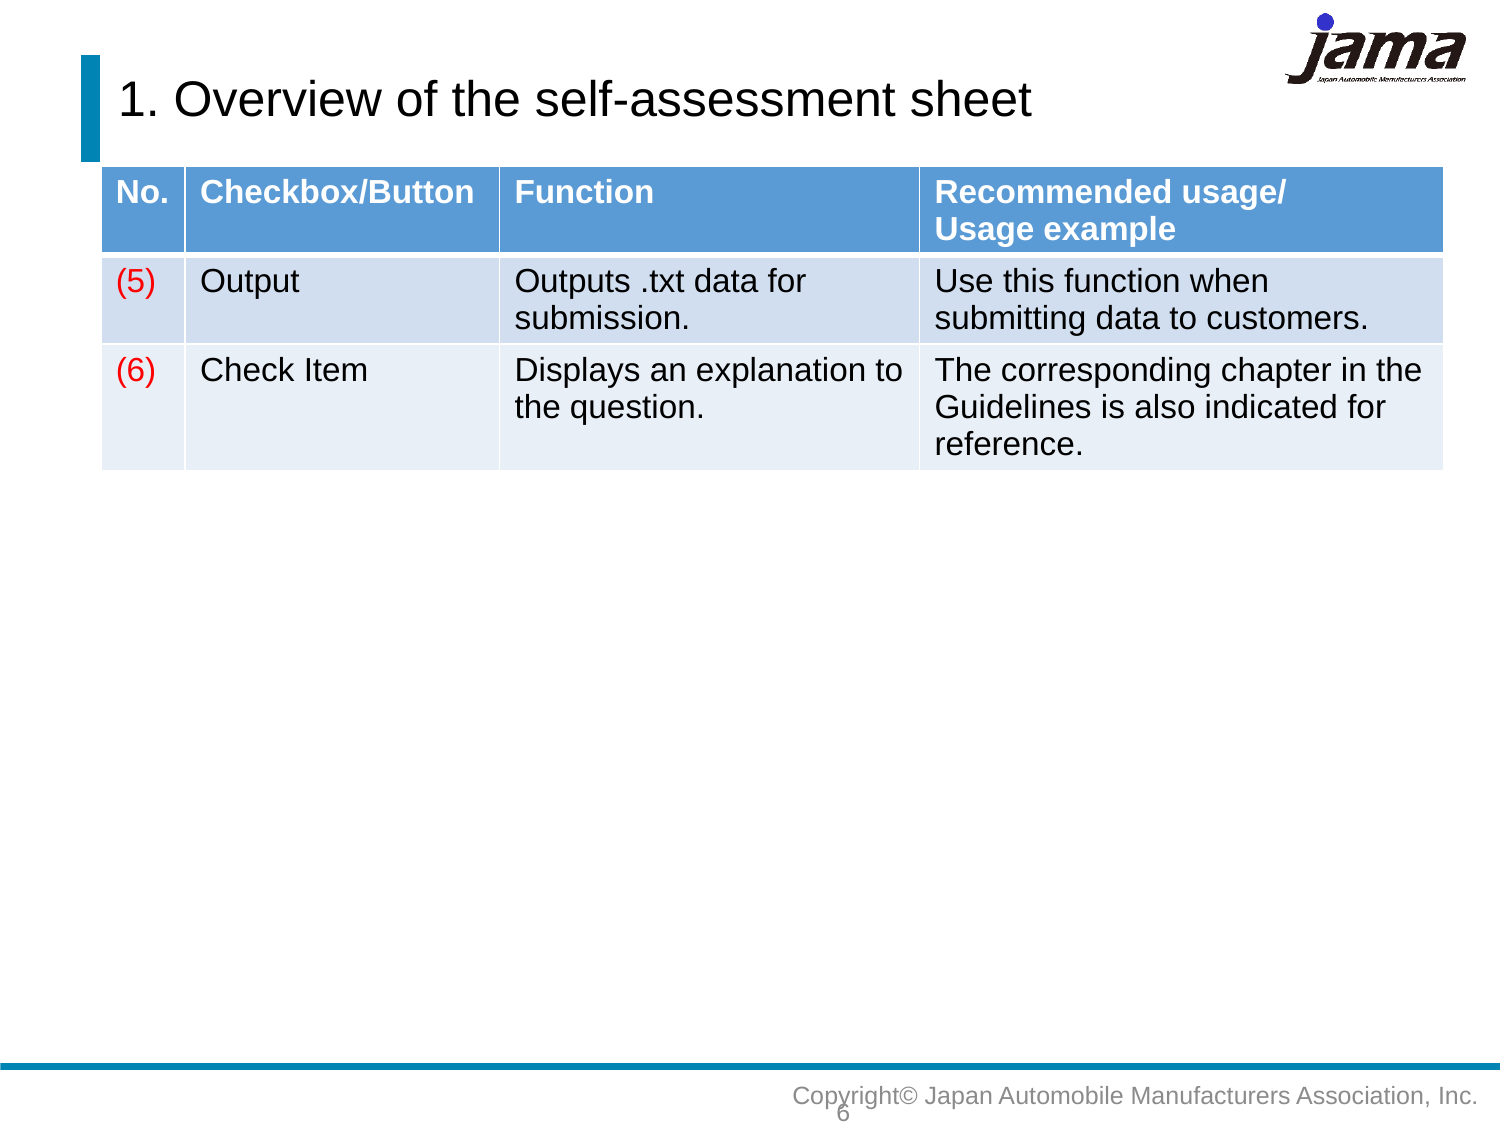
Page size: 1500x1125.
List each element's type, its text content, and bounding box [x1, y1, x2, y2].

table_cell Outputs .txt data for submission. [500, 258, 919, 343]
table_cell (5) [102, 258, 184, 343]
table_cell Output [186, 258, 499, 343]
table_header Recommended usage/ Usage example [920, 167, 1443, 252]
picture [1285, 13, 1466, 84]
table_cell (6) [102, 345, 184, 470]
table_header Checkbox/Button [186, 167, 499, 252]
table_cell Use this function when submitting data to customers. [920, 258, 1443, 343]
table_cell Displays an explanation to the question. [500, 345, 919, 470]
table_cell The corresponding chapter in the Guidelines is also indicated for reference. [920, 345, 1443, 470]
title 1. Overview of the self-assessment sheet [103, 51, 1397, 151]
table_header Function [500, 167, 919, 252]
table_header No. [102, 167, 184, 252]
footer Copyright© Japan Automobile Manufacturers Association, Inc. [772, 1065, 1500, 1125]
table_cell Check Item [186, 345, 499, 470]
slide_number 6 [674, 1081, 1013, 1125]
